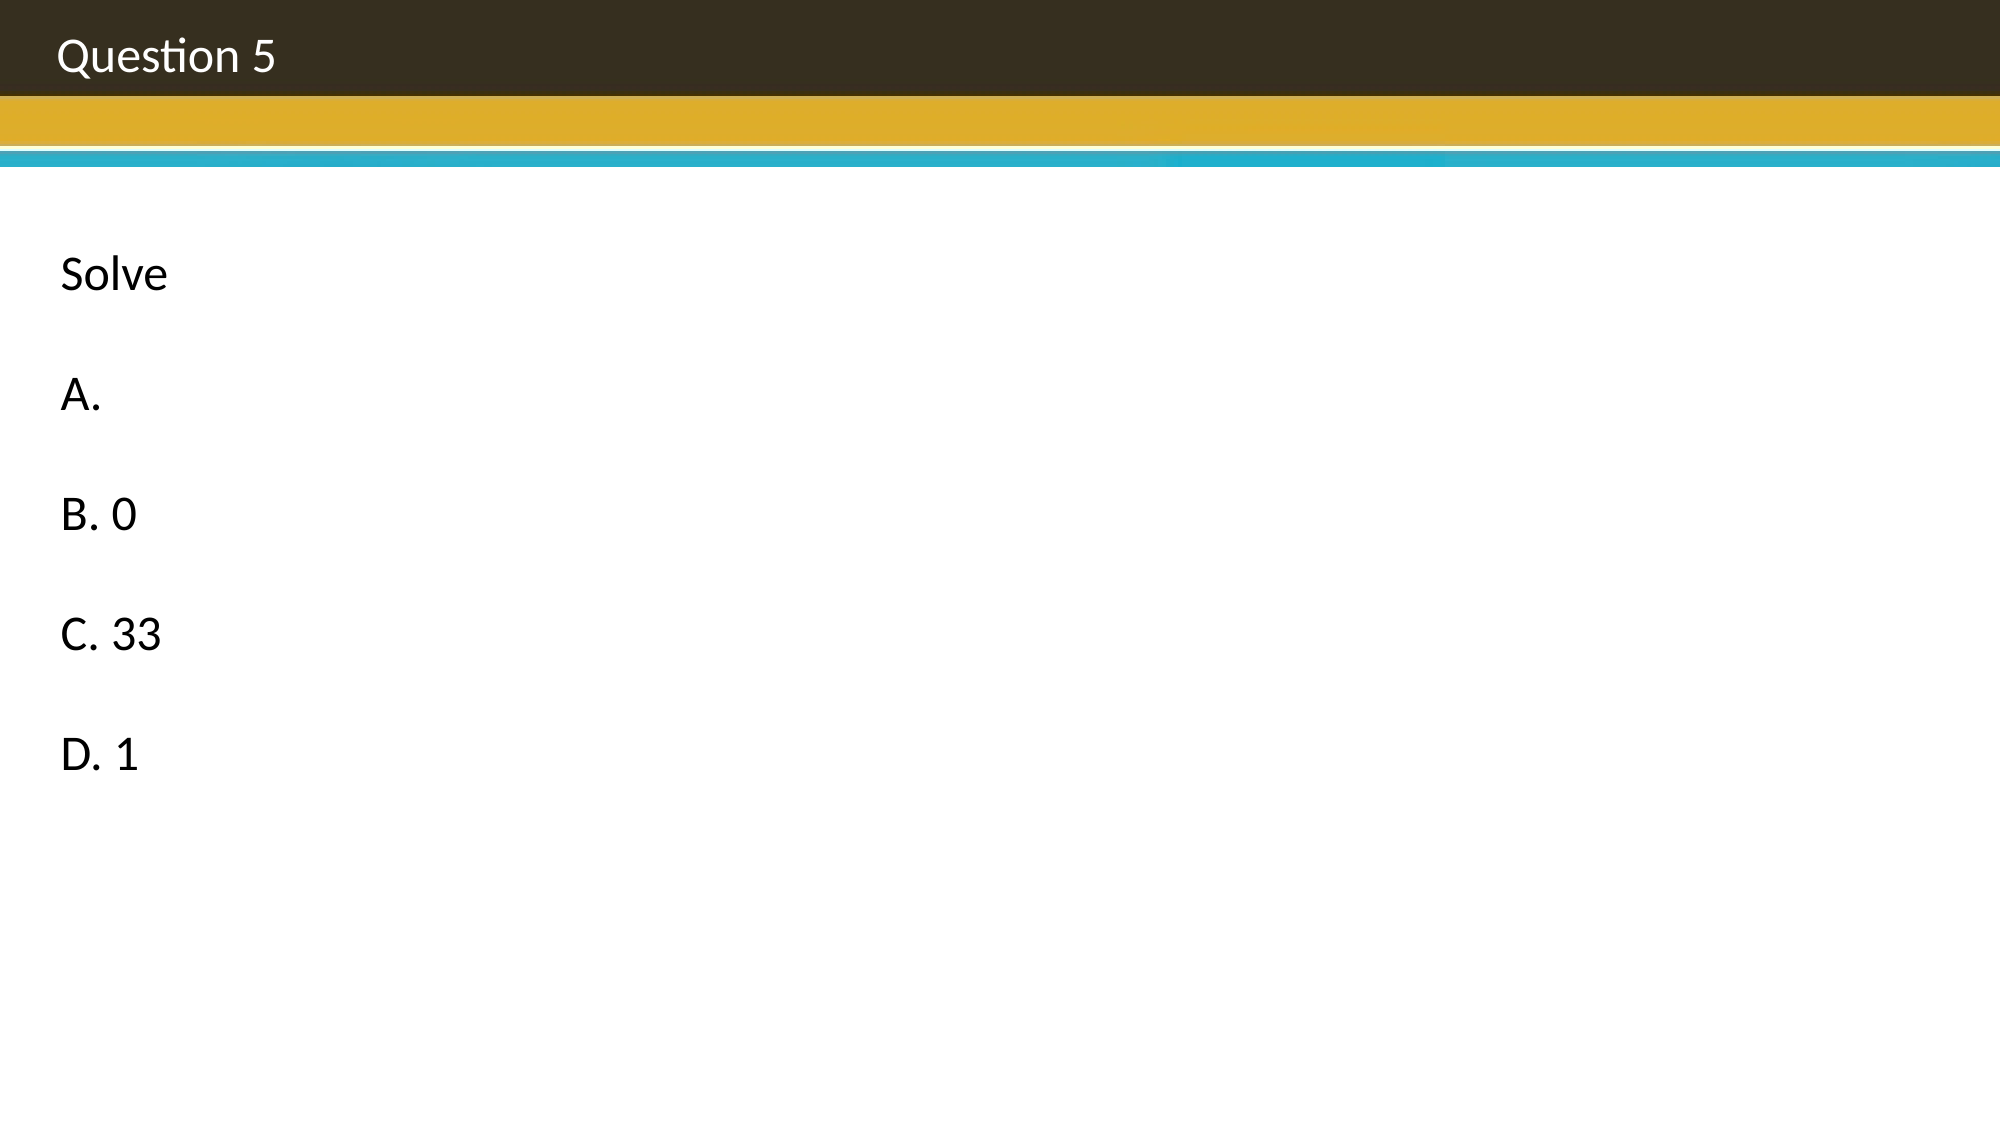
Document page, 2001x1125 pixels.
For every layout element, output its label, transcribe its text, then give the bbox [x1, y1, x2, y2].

picture [0, 0, 2000, 167]
text_box Question 5 [41, 14, 293, 90]
